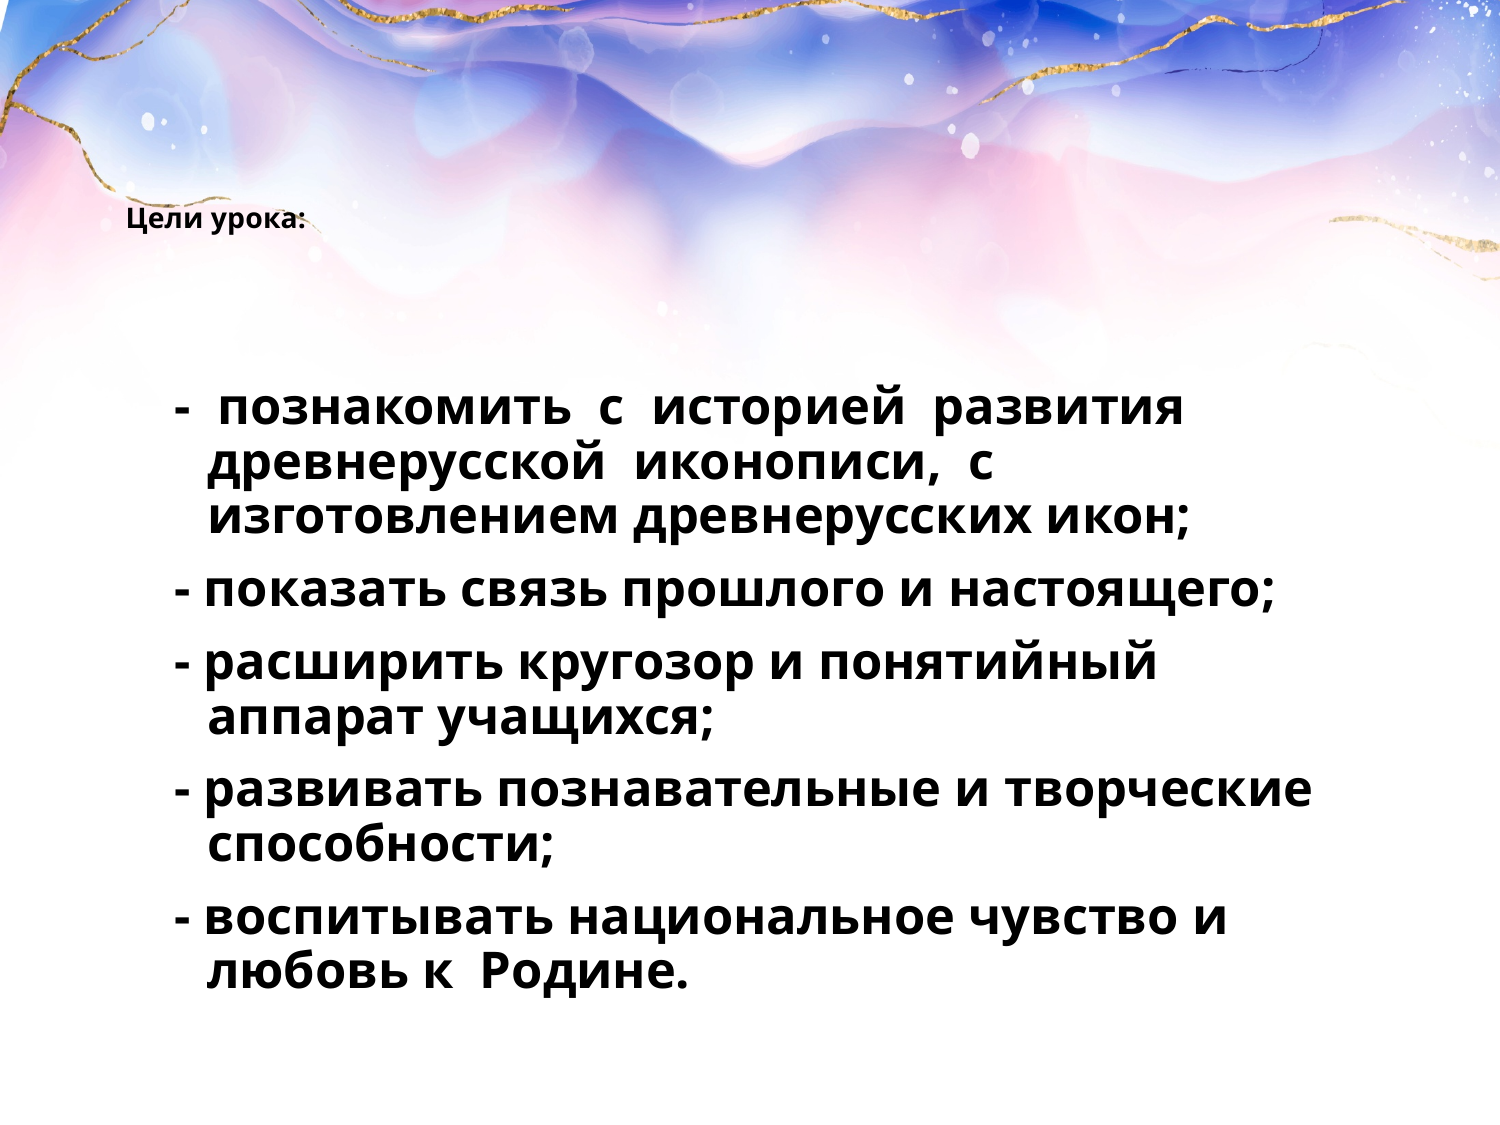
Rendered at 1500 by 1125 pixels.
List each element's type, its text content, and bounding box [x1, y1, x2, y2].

picture [0, 0, 1500, 1125]
list - познакомить с историей развития древнерусской иконописи, с изготовлением древнерусских икон; - показать связь прошлого и настоящего; - расширить кругозор и понятийный аппарат учащихся; - развивать познавательные и творческие способности; - воспитывать национальное чувство и любовь к Родине. [159, 373, 1397, 1014]
title Цели урока: [103, 196, 1397, 278]
